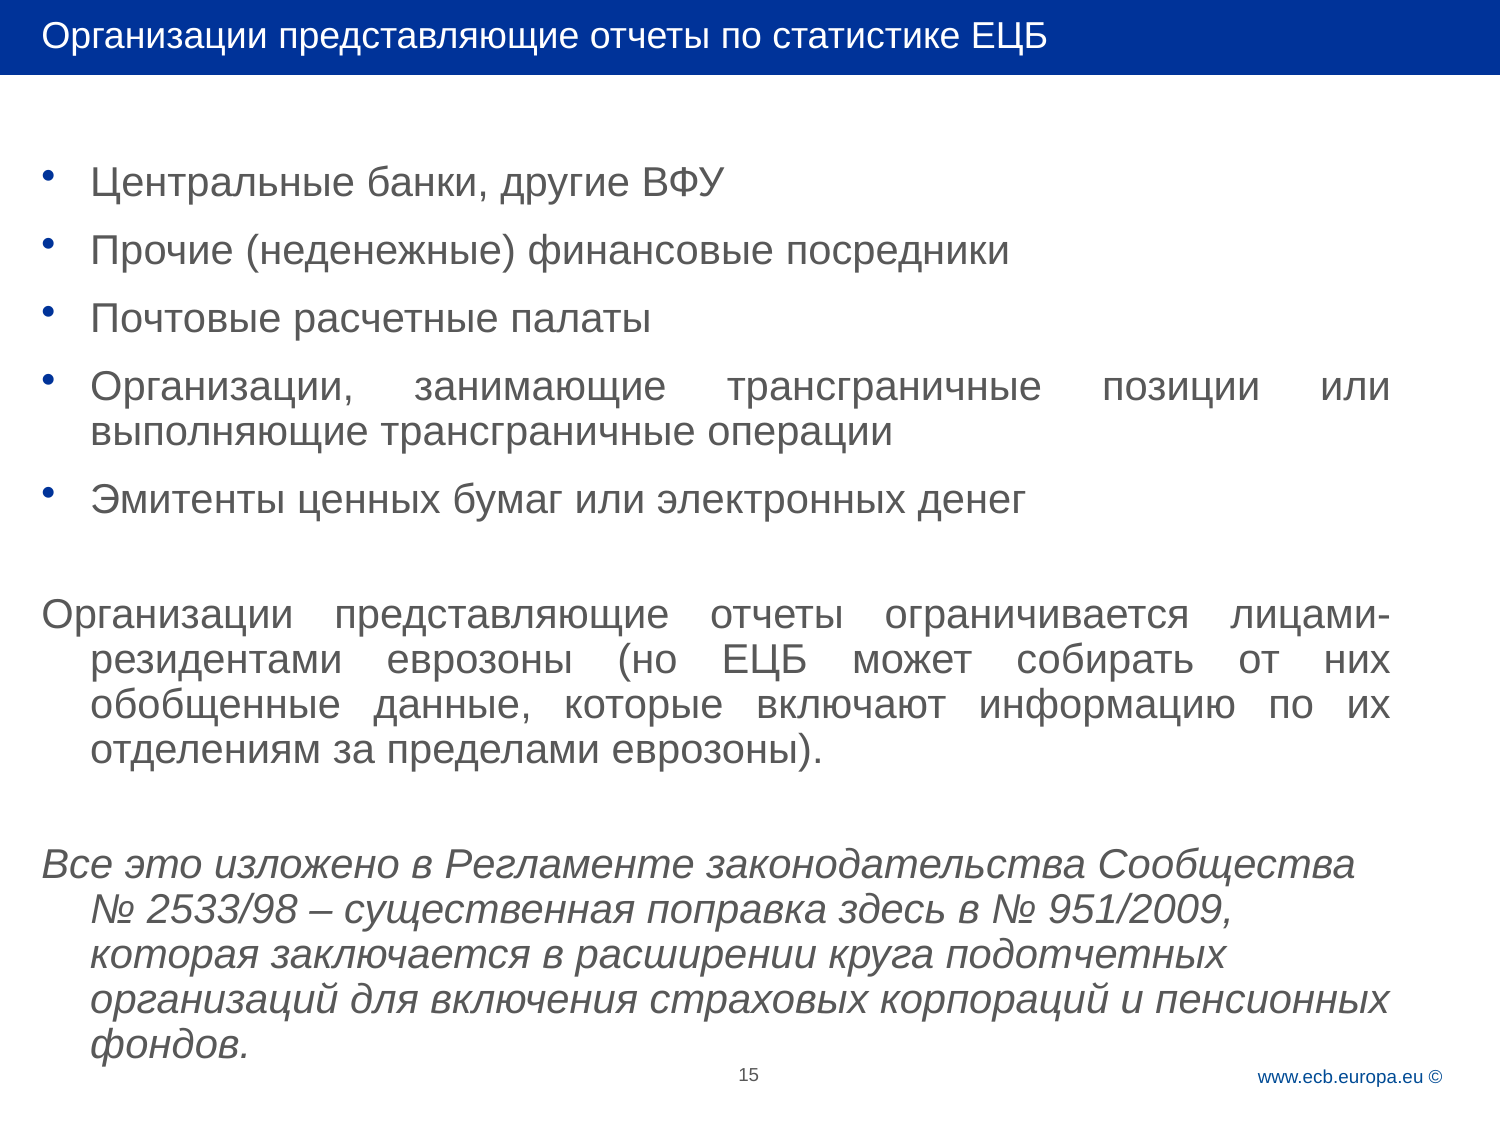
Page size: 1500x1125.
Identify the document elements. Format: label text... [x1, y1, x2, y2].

slide_number 15 [714, 1062, 783, 1102]
title Организации представляющие отчеты по статистике ЕЦБ [41, 0, 1500, 149]
list Центральные банки, другие ВФУ Прочие (неденежные) финансовые посредники Почтовые расчетные палаты Организации, занимающие трансграничные позиции или выполняющие трансграничные операции Эмитенты ценных бумаг или электронных денег Организации представляющие отчеты ограничивается лицами-резидентами еврозоны (но ЕЦБ может собирать от них обобщенные данные, которые включают информацию по их отделениям за пределами еврозоны). Все это изложено в Регламенте законодательства Сообщества № 2533/98 – существенная поправка здесь в № 951/2009, которая заключается в расширении круга подотчетных организаций для включения страховых корпораций и пенсионных фондов. [41, 160, 1392, 1047]
